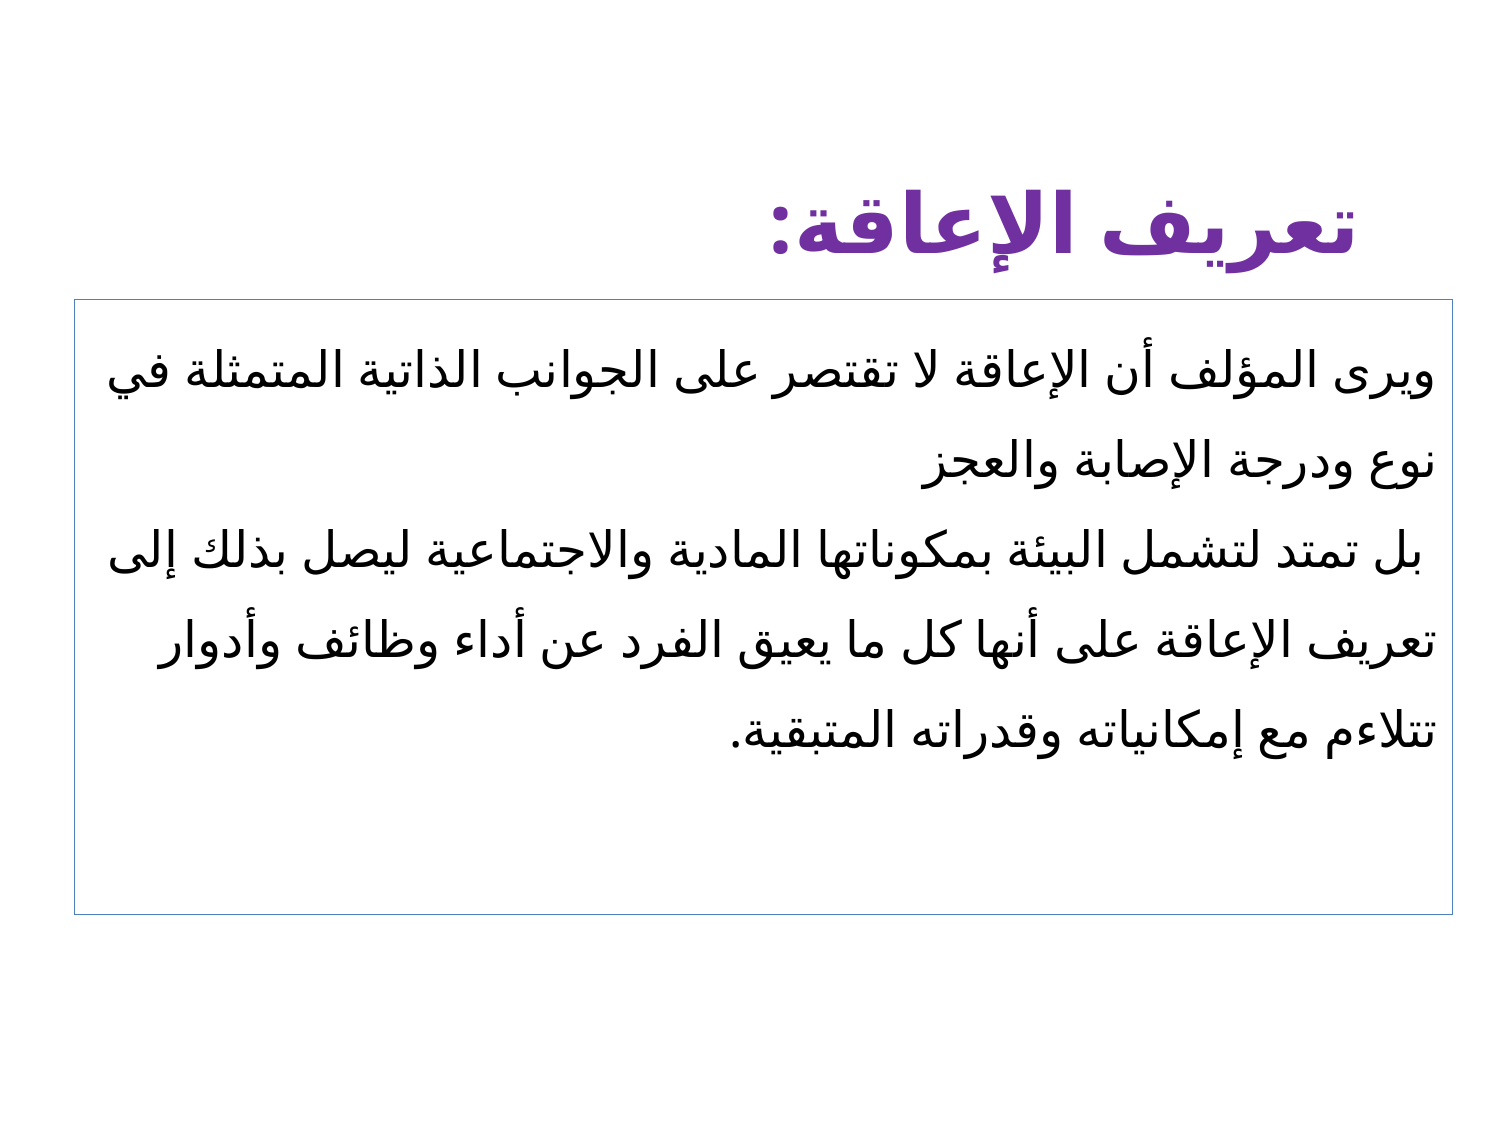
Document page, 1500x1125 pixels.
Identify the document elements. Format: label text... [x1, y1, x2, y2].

text_box ويرى المؤلف أن الإعاقة لا تقتصر على الجوانب الذاتية المتمثلة في نوع ودرجة الإصابة والعجز بل تمتد لتشمل البيئة بمكوناتها المادية والاجتماعية ليصل بذلك إلى تعريف الإعاقة على أنها كل ما يعيق الفرد عن أداء وظائف وأدوار تتلاءم مع إمكانياته وقدراته المتبقية. [74, 299, 1453, 915]
text_box تعريف الإعاقة: [337, 112, 1375, 278]
